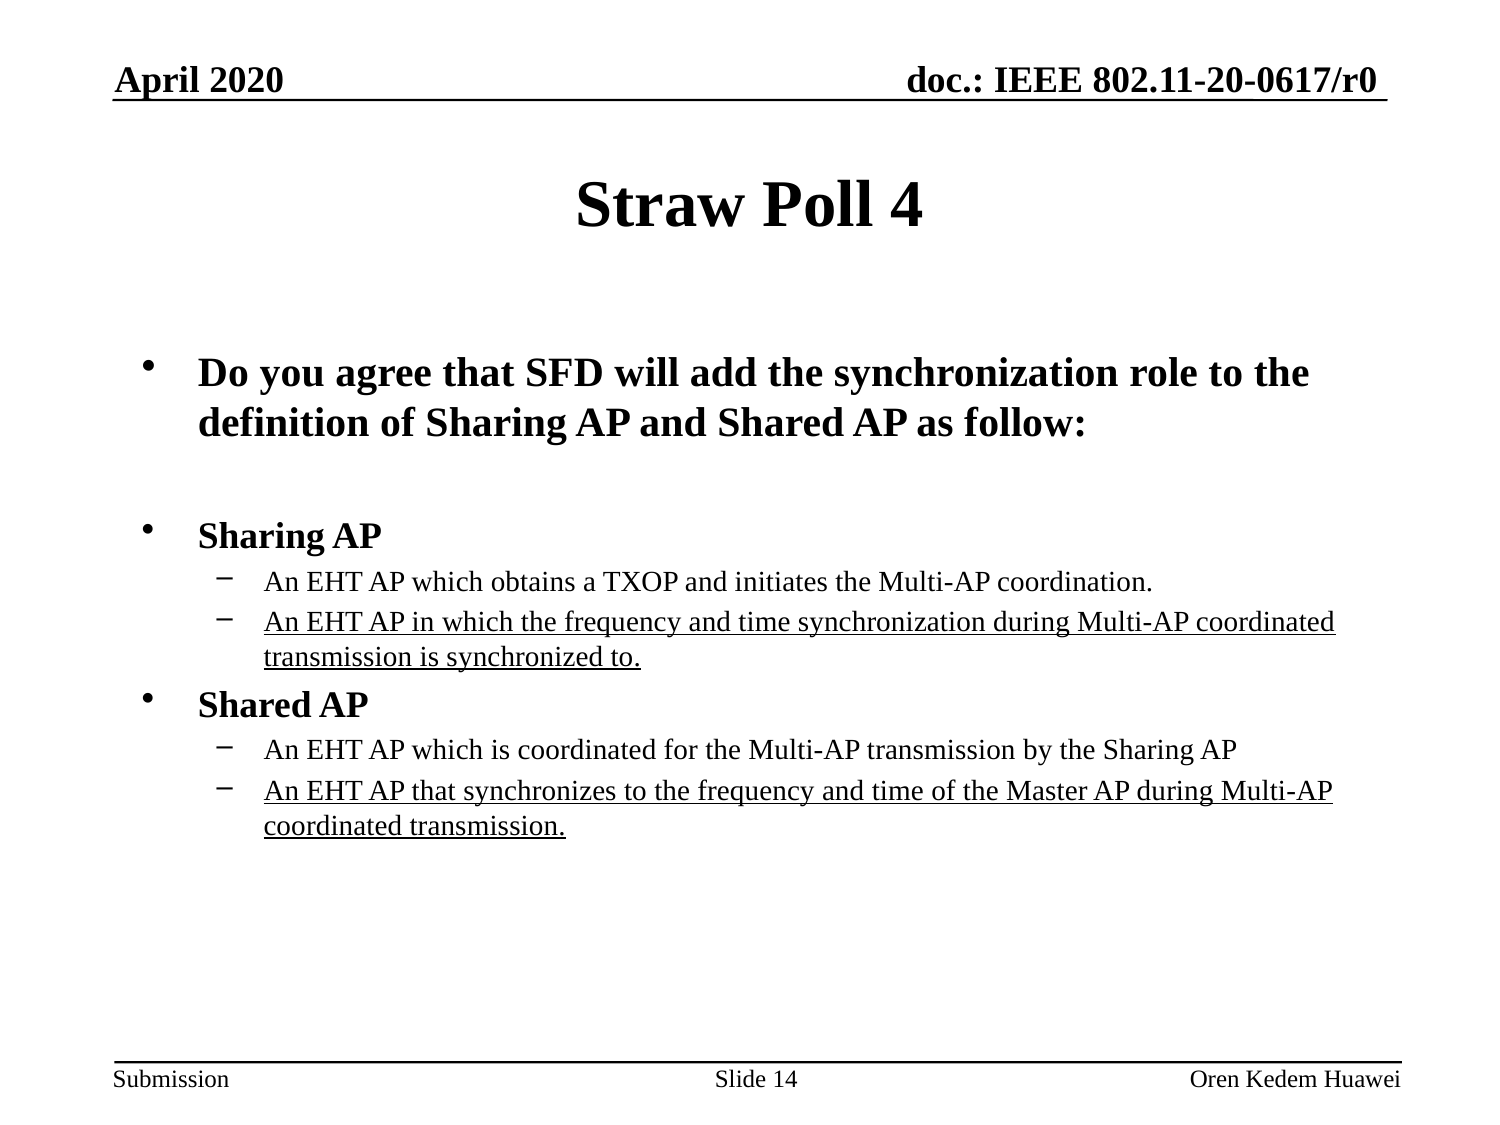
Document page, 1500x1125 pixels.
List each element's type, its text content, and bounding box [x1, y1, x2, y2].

footer Oren Kedem Huawei [1186, 1061, 1402, 1093]
slide_number Slide 14 [712, 1061, 800, 1093]
list Do you agree that SFD will add the synchronization role to the definition of Sharing AP and Shared AP as follow: Sharing AP An EHT AP which obtains a TXOP and initiates the Multi-AP coordination. An EHT AP in which the frequency and time synchronization during Multi-AP coordinated transmission is synchronized to. Shared AP An EHT AP which is coordinated for the Multi-AP transmission by the Sharing AP An EHT AP that synchronizes to the frequency and time of the Master AP during Multi-AP coordinated transmission. [126, 337, 1402, 1013]
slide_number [114, 54, 286, 101]
title Straw Poll 4 [112, 112, 1388, 288]
